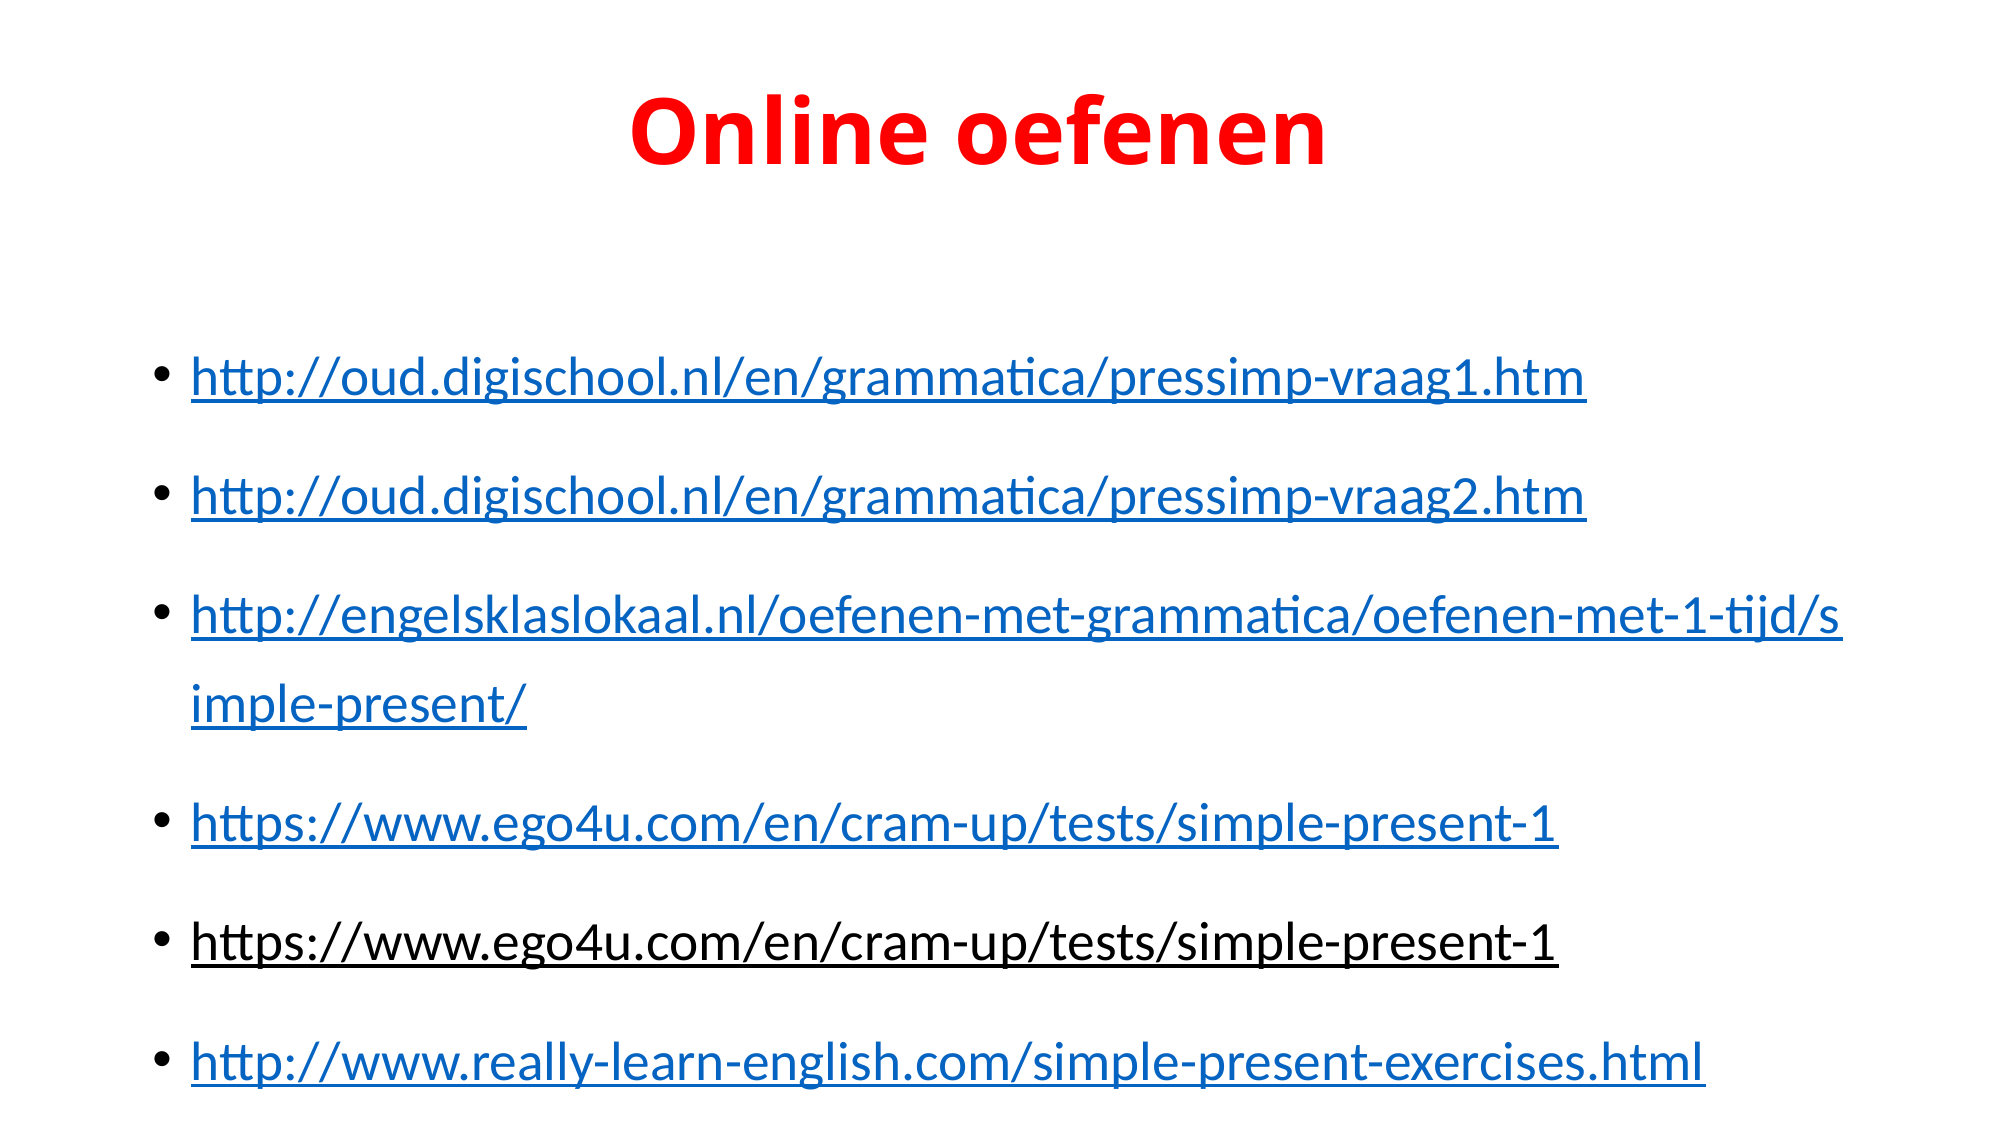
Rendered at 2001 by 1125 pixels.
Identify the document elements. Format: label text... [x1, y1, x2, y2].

title Online oefenen [137, 59, 1820, 211]
list http://oud.digischool.nl/en/grammatica/pressimp-vraag1.htm http://oud.digischool.nl/en/grammatica/pressimp-vraag2.htm http://engelsklaslokaal.nl/oefenen-met-grammatica/oefenen-met-1-tijd/simple-present/ https://www.ego4u.com/en/cram-up/tests/simple-present-1 https://www.ego4u.com/en/cram-up/tests/simple-present-1 http://www.really-learn-english.com/simple-present-exercises.html [137, 299, 1863, 1014]
